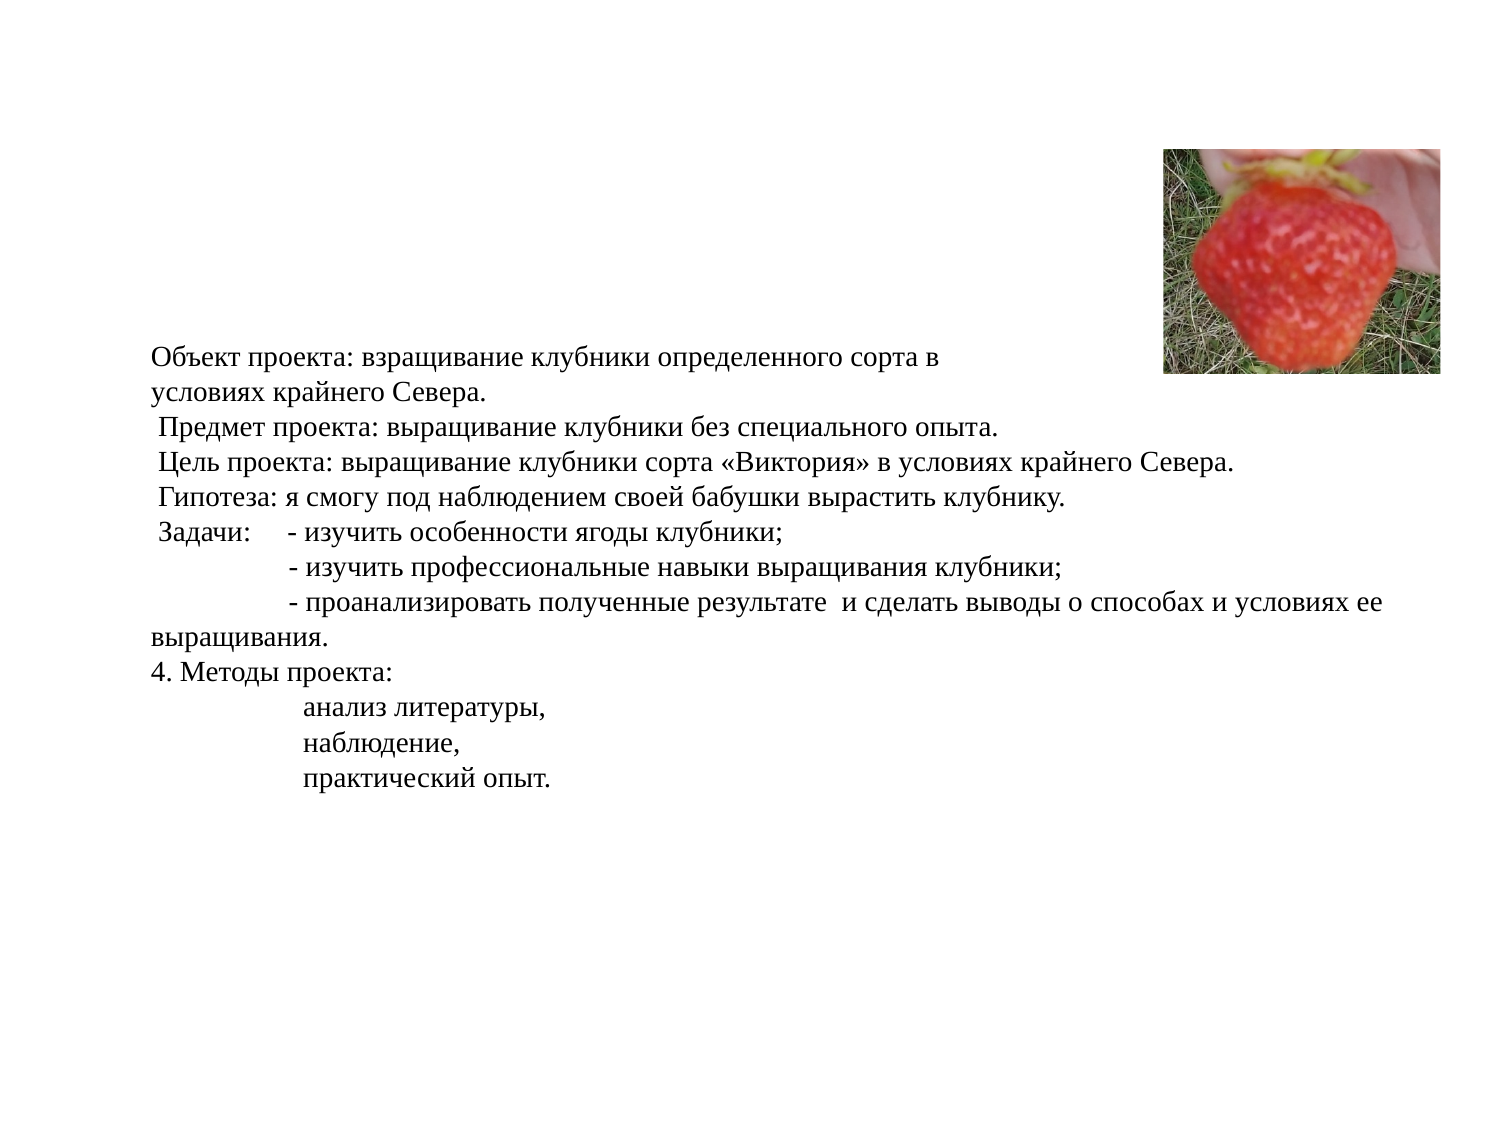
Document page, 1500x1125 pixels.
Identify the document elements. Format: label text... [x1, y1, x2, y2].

title Объект проекта: взращивание клубники определенного сорта в условиях крайнего Севера. Предмет проекта: выращивание клубники без специального опыта. Цель проекта: выращивание клубники сорта «Виктория» в условиях крайнего Севера. Гипотеза: я смогу под наблюдением своей бабушки вырастить клубнику. Задачи: - изучить особенности ягоды клубники; - изучить профессиональные навыки выращивания клубники; - проанализировать полученные результате и сделать выводы о способах и условиях ее выращивания. 4. Методы проекта: анализ литературы, наблюдение, практический опыт. [135, 326, 1411, 882]
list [1163, 148, 1441, 374]
